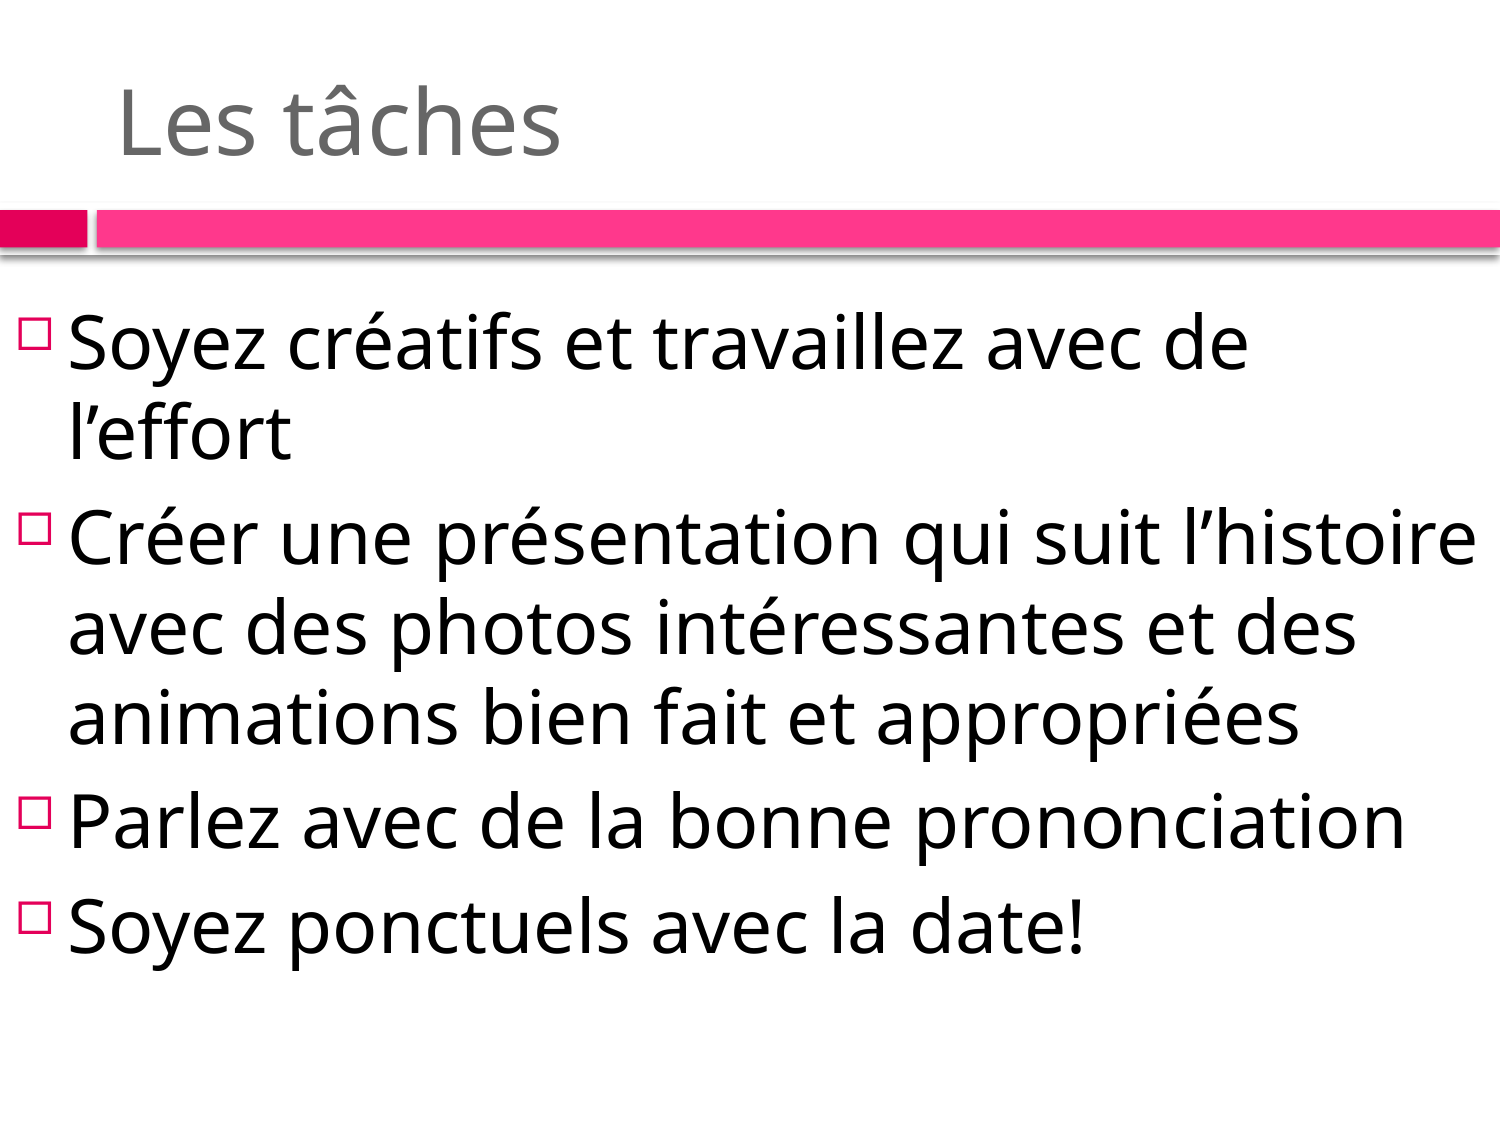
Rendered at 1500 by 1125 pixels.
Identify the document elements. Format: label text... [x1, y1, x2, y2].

list Soyez créatifs et travaillez avec de l’effort Créer une présentation qui suit l’histoire avec des photos intéressantes et des animations bien fait et appropriées Parlez avec de la bonne prononciation Soyez ponctuels avec la date! [0, 287, 1500, 1125]
title Les tâches [100, 37, 1438, 200]
